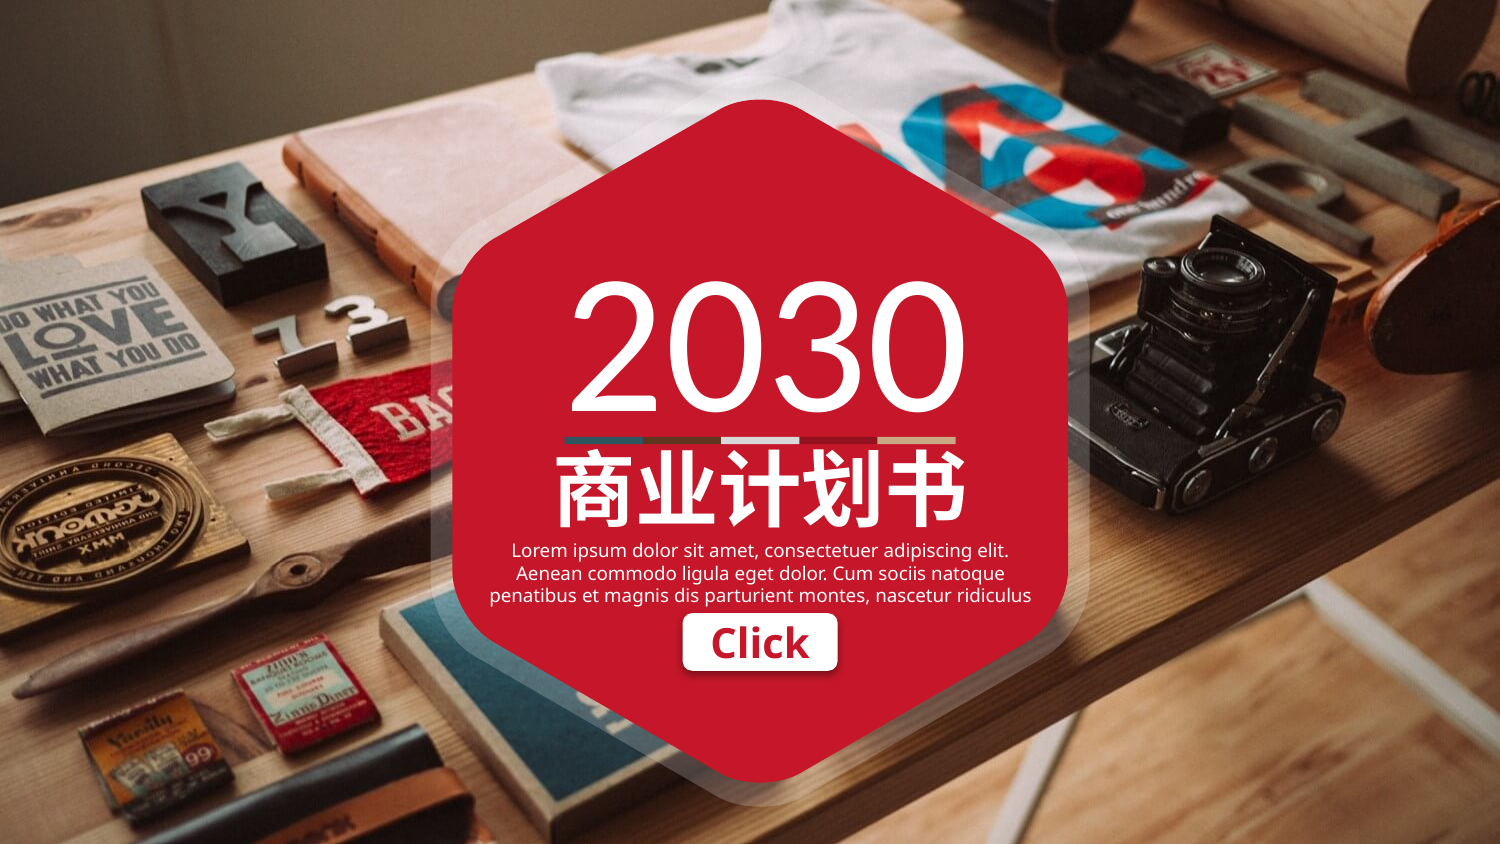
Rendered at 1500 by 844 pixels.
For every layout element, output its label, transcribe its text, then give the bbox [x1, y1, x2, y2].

picture [0, 0, 1500, 844]
text_box [430, 75, 1090, 807]
text_box Click [681, 612, 839, 672]
text_box [984, 214, 1069, 615]
text_box [452, 207, 549, 616]
text_box [556, 99, 965, 203]
text_box [486, 637, 1035, 783]
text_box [564, 436, 956, 445]
text_box Lorem ipsum dolor sit amet, consectetuer adipiscing elit. Aenean commodo ligula eget dolor. Cum sociis natoque penatibus et magnis dis parturient montes, nascetur ridiculus mus. [467, 545, 1054, 637]
text_box 2030 [549, 203, 984, 459]
text_box 商业计划书 [467, 430, 1054, 545]
